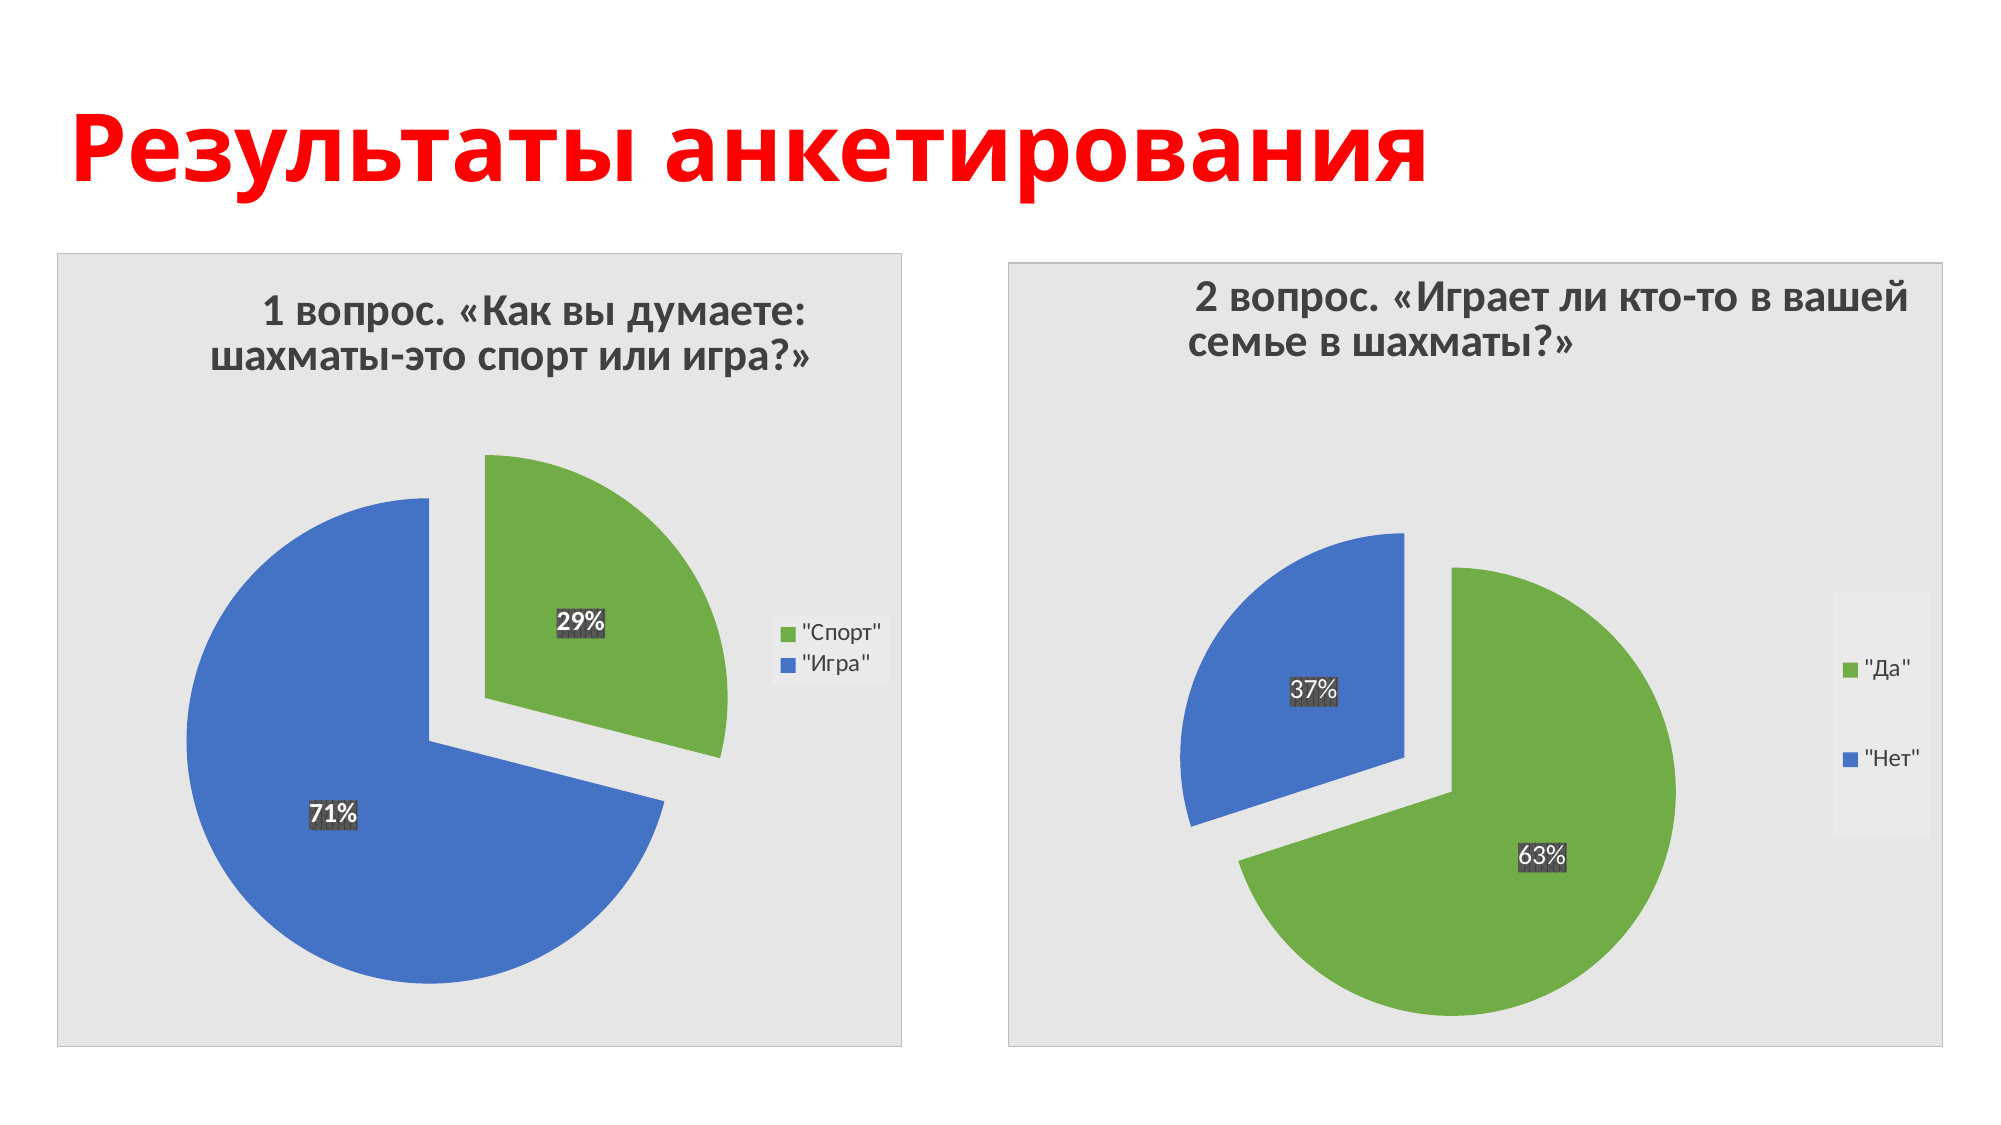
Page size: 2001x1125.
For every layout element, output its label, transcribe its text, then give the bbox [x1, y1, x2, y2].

title Результаты анкетирования [0, 68, 1500, 210]
chart [56, 252, 903, 1048]
chart [1007, 262, 1944, 1048]
